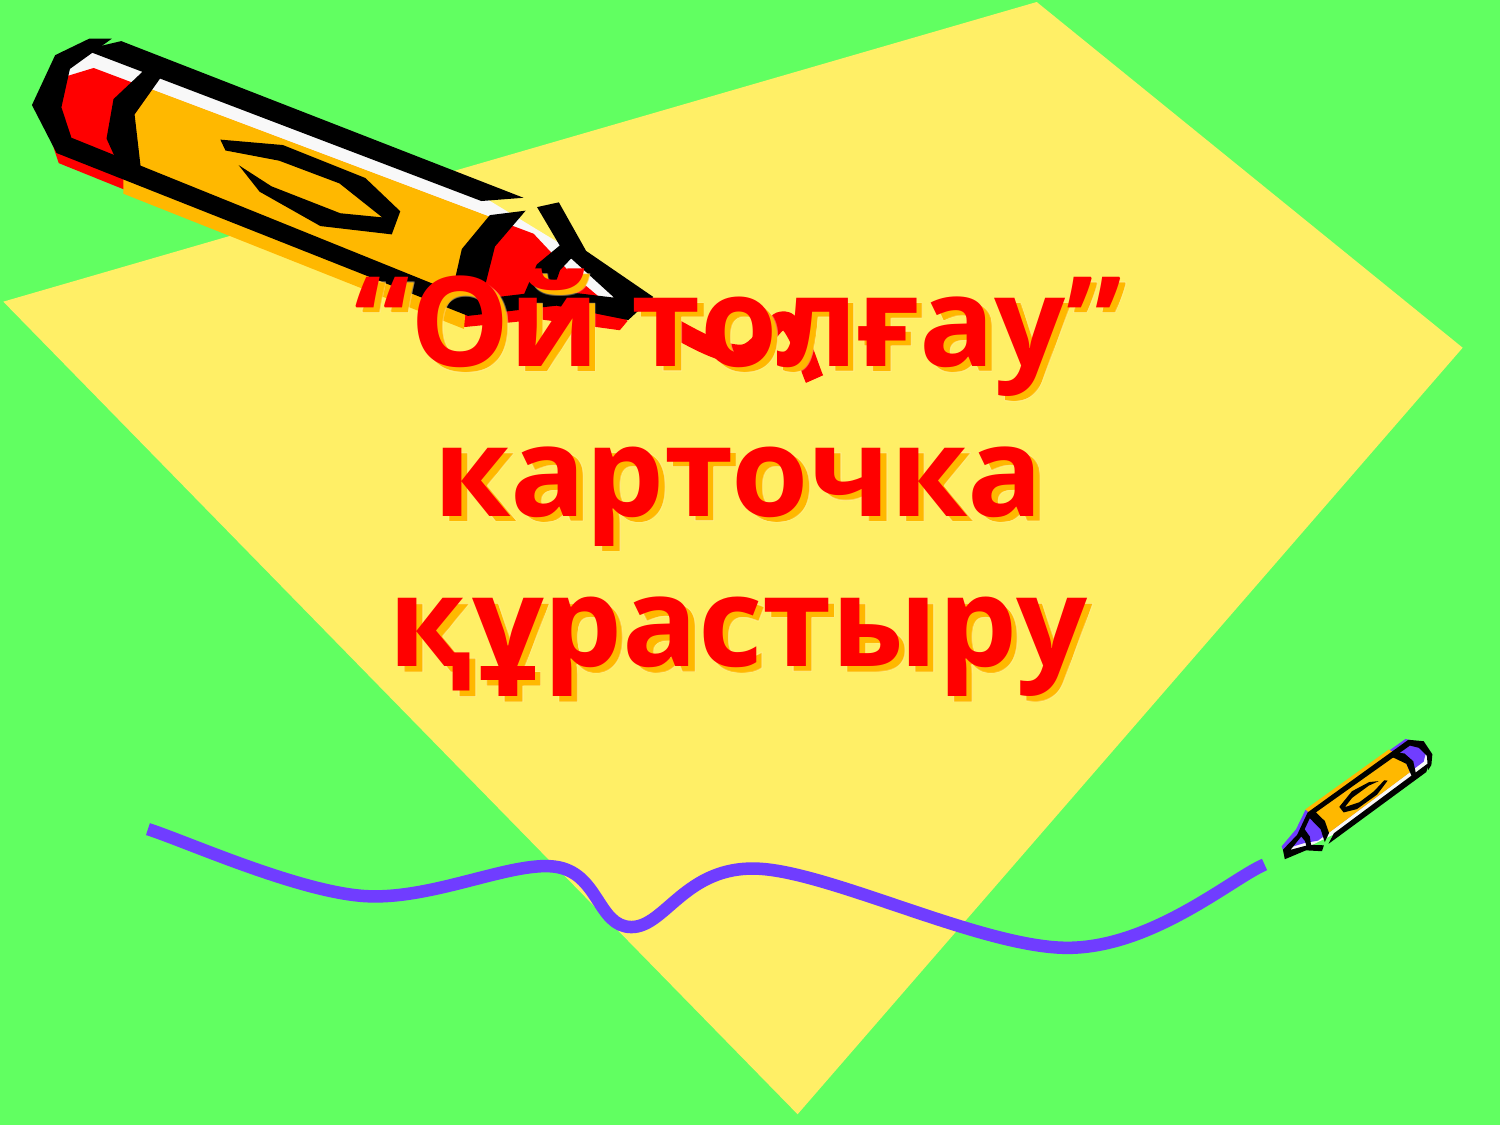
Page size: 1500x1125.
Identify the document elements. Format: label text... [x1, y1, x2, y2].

title “Ой толғау” карточка құрастыру [76, 326, 1400, 700]
